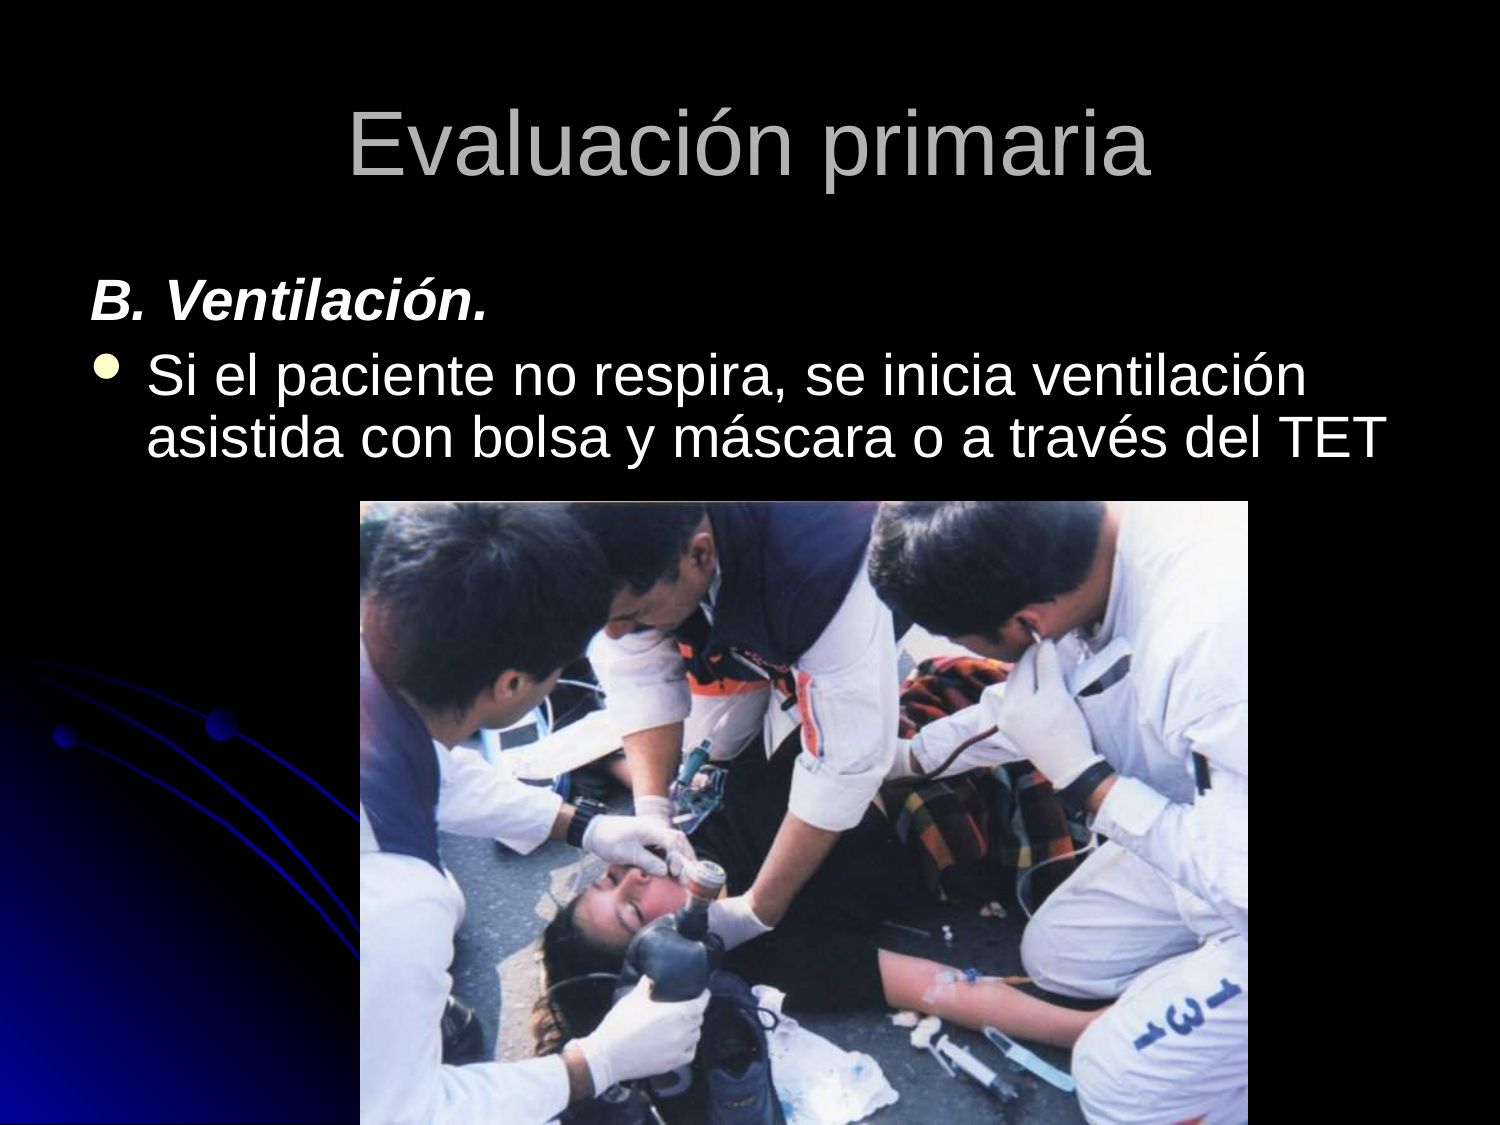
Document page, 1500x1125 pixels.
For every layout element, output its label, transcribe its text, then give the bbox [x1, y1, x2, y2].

title Evaluación primaria [74, 45, 1426, 233]
list B. Ventilación. Si el paciente no respira, se inicia ventilación asistida con bolsa y máscara o a través del TET [74, 262, 1500, 492]
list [359, 501, 1248, 1125]
